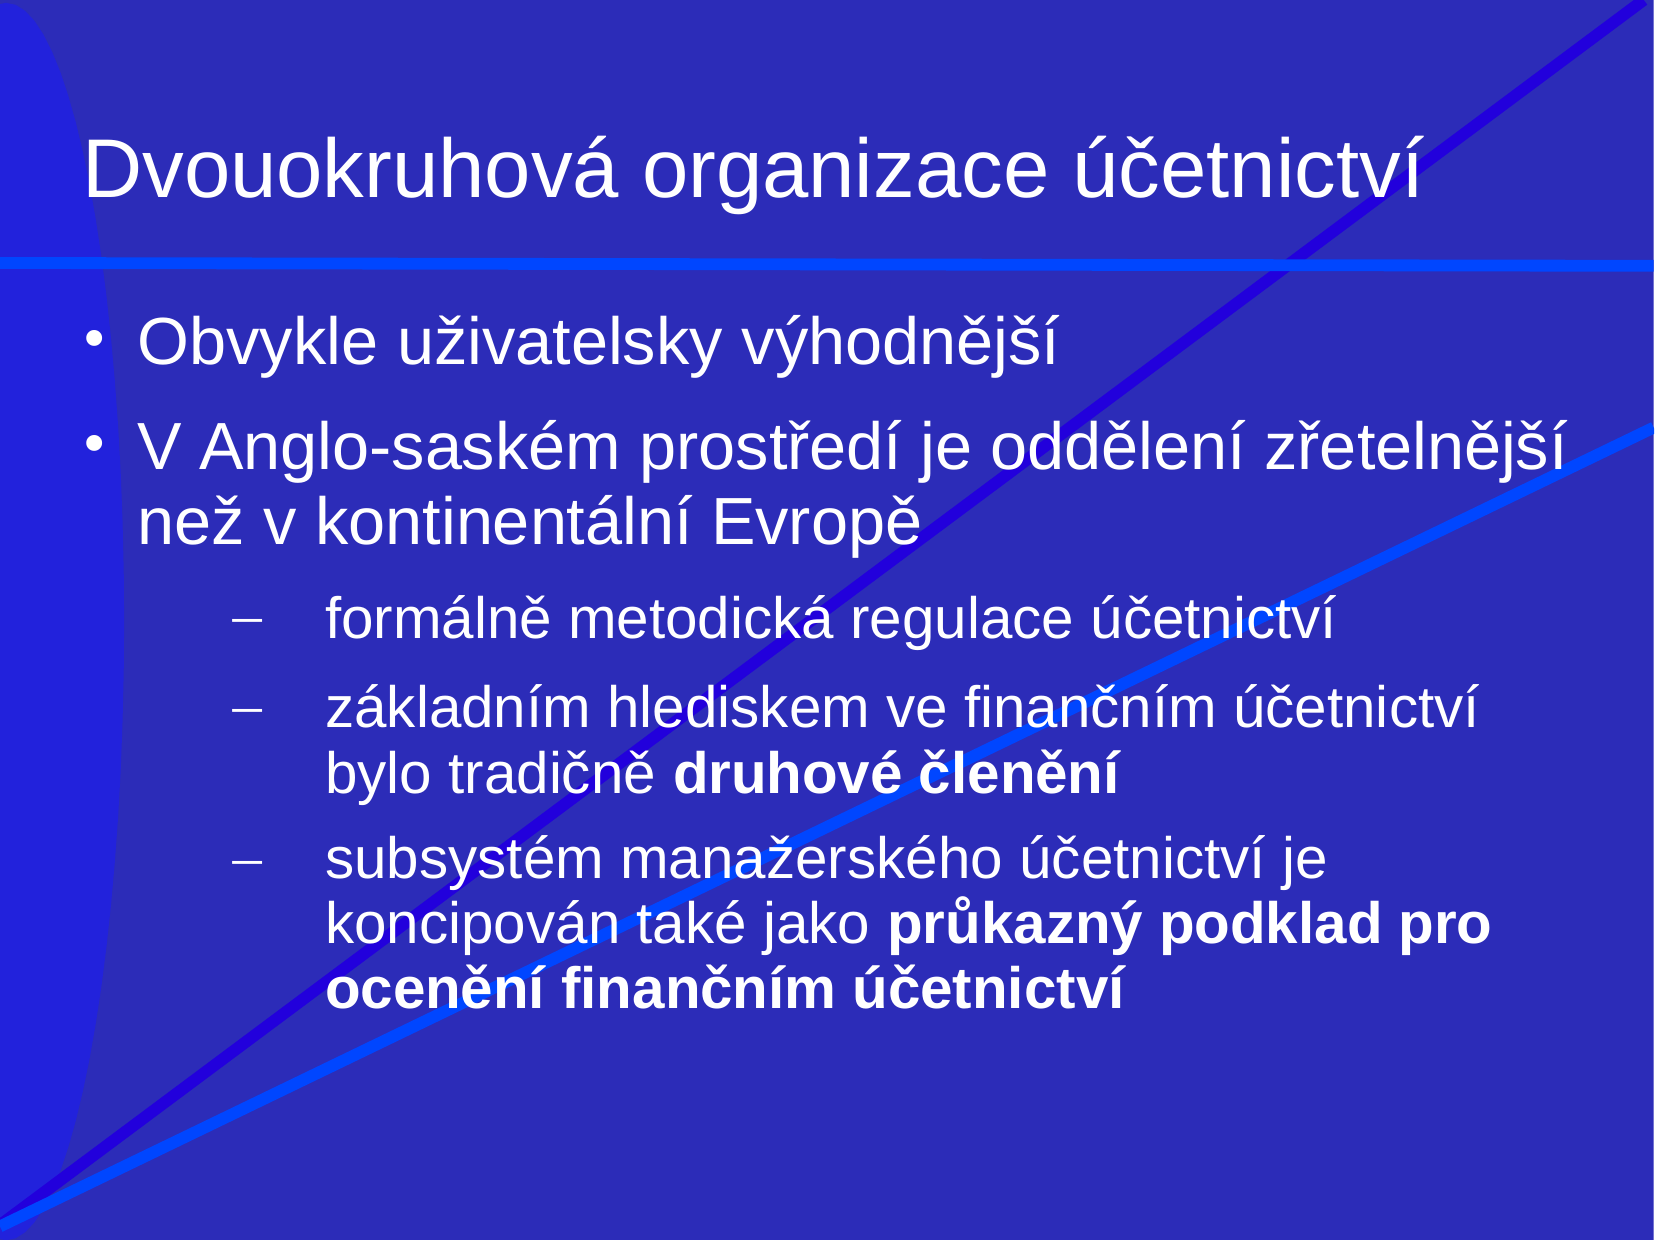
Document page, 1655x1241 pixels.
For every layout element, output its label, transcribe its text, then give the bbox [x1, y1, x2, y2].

title Dvouokruhová organizace účetnictví [80, 66, 1574, 297]
list Obvykle uživatelsky výhodnější V Anglo-saském prostředí je oddělení zřetelnější než v kontinentální Evropě formálně metodická regulace účetnictví základním hlediskem ve finančním účetnictví bylo tradičně druhové členění subsystém manažerského účetnictví je koncipován také jako průkazný podklad pro ocenění finančním účetnictví [80, 297, 1574, 1022]
